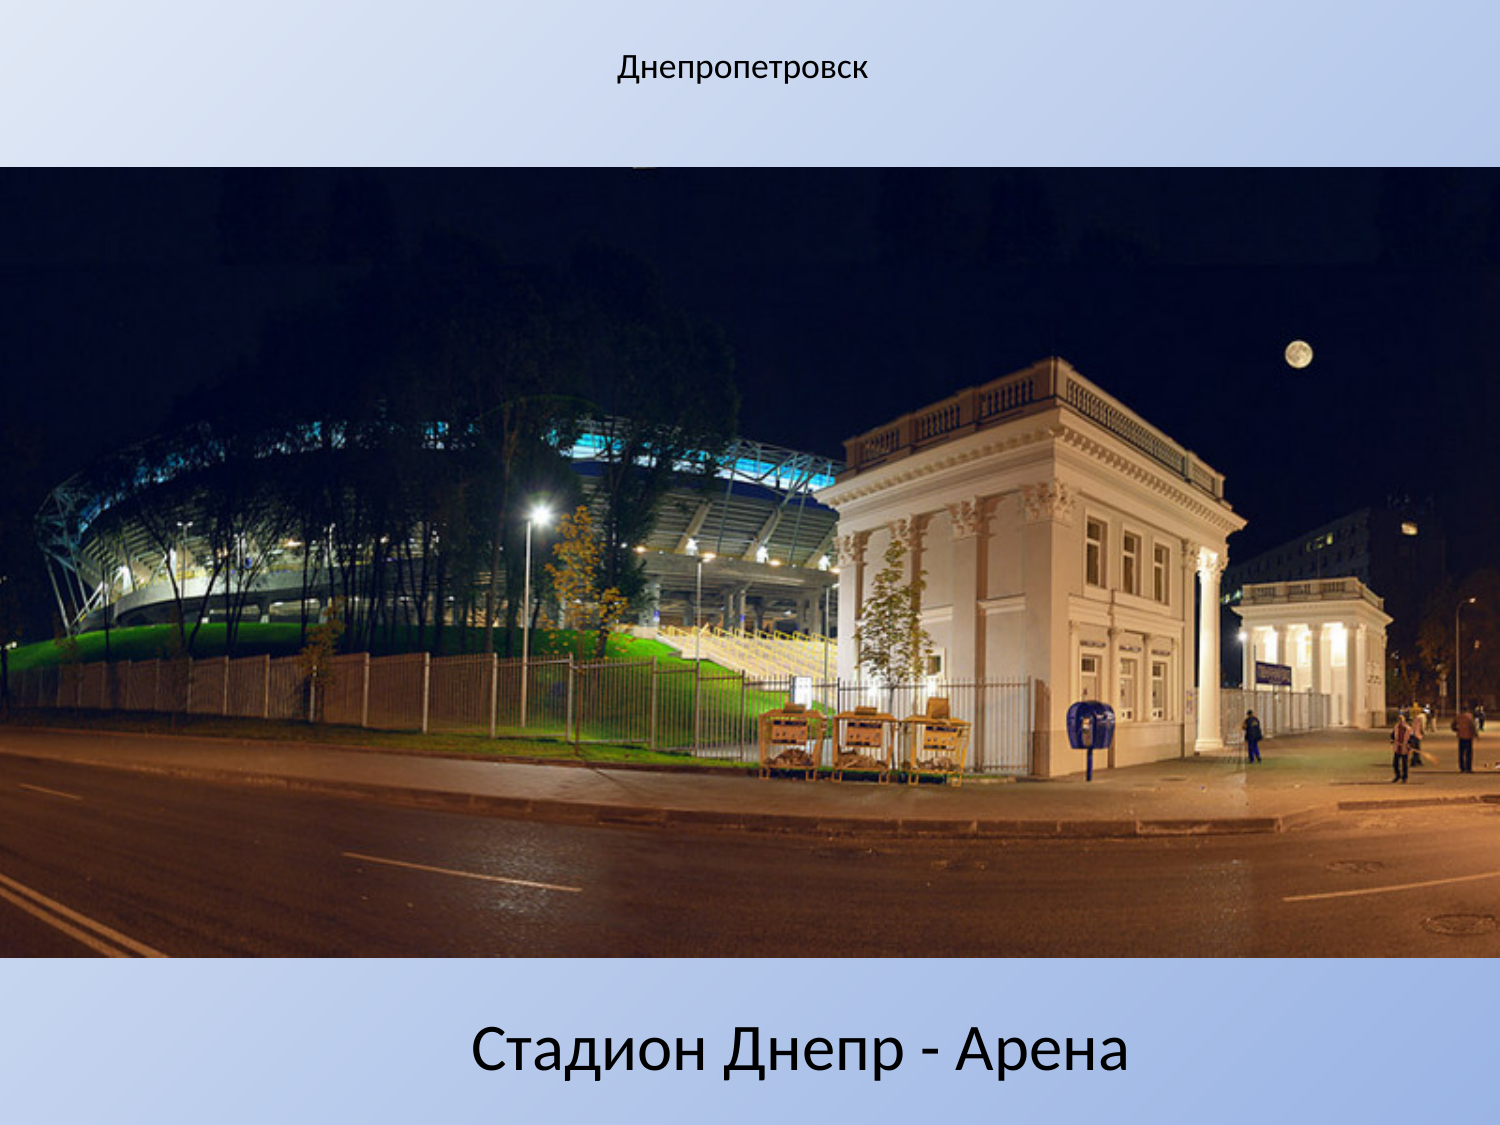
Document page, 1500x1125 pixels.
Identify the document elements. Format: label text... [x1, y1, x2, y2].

subtitle Стадион Днепр - Арена [187, 996, 1430, 1102]
picture [0, 167, 1500, 958]
title Днепропетровск [105, 35, 1381, 94]
